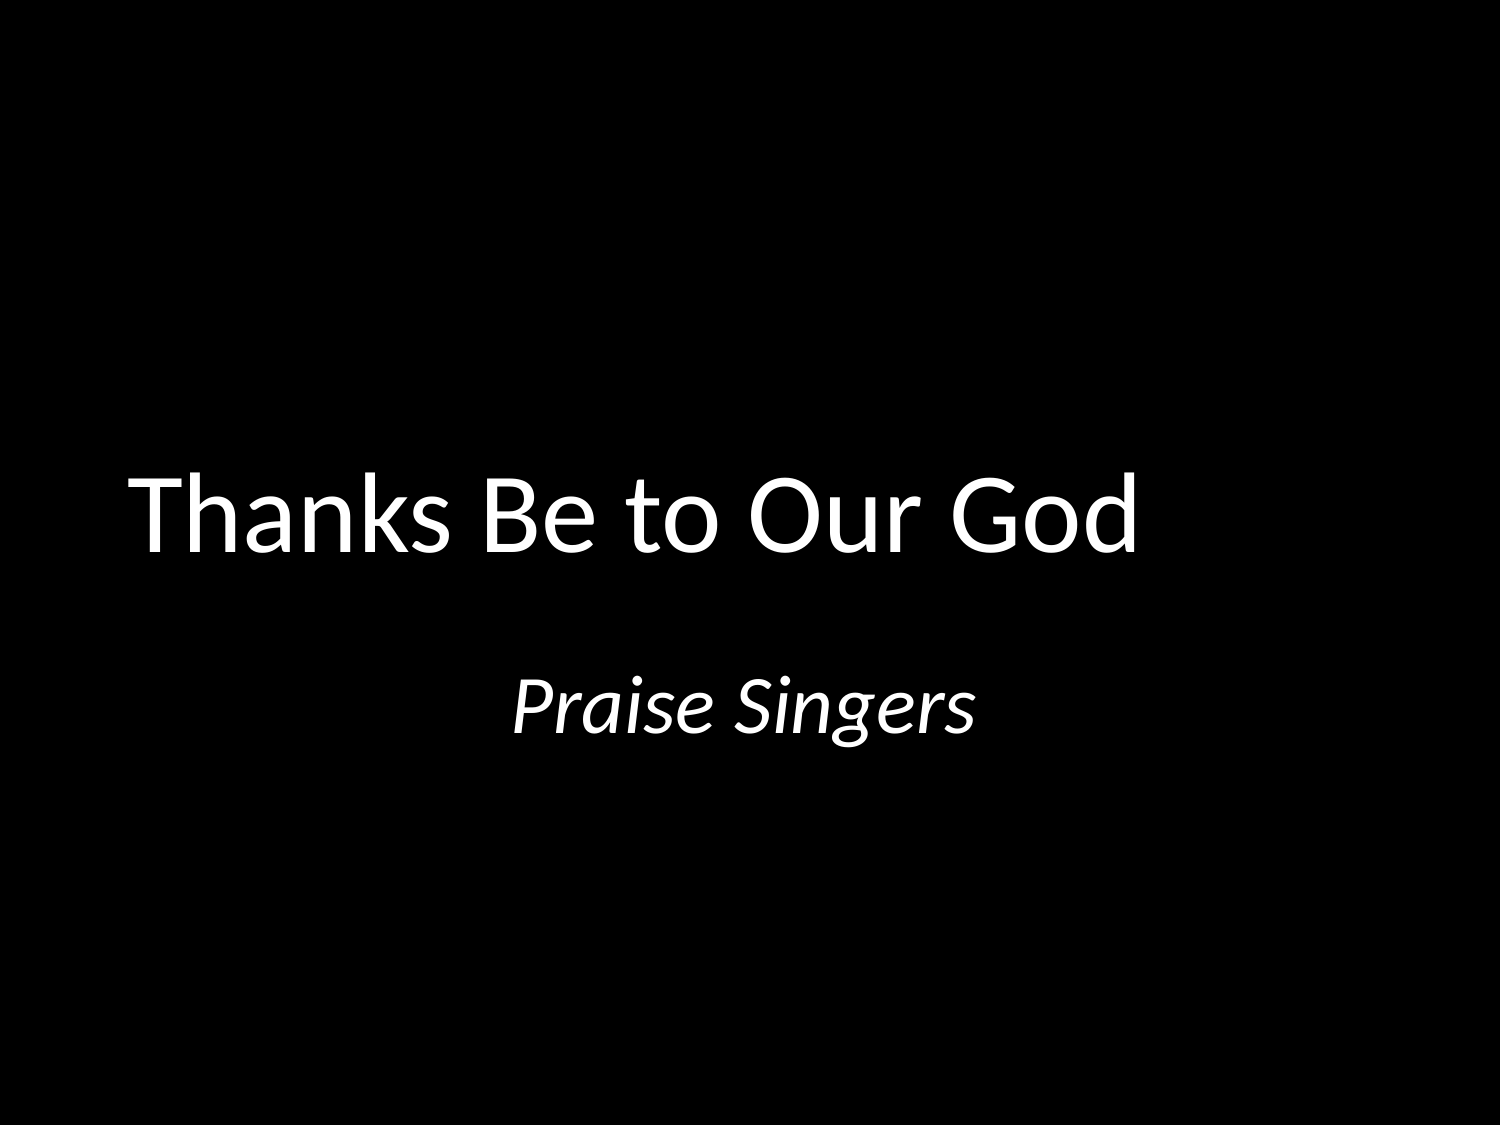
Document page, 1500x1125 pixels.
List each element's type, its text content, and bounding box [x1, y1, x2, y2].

text_box Thanks Be to Our God Praise Singers [112, 362, 1375, 825]
